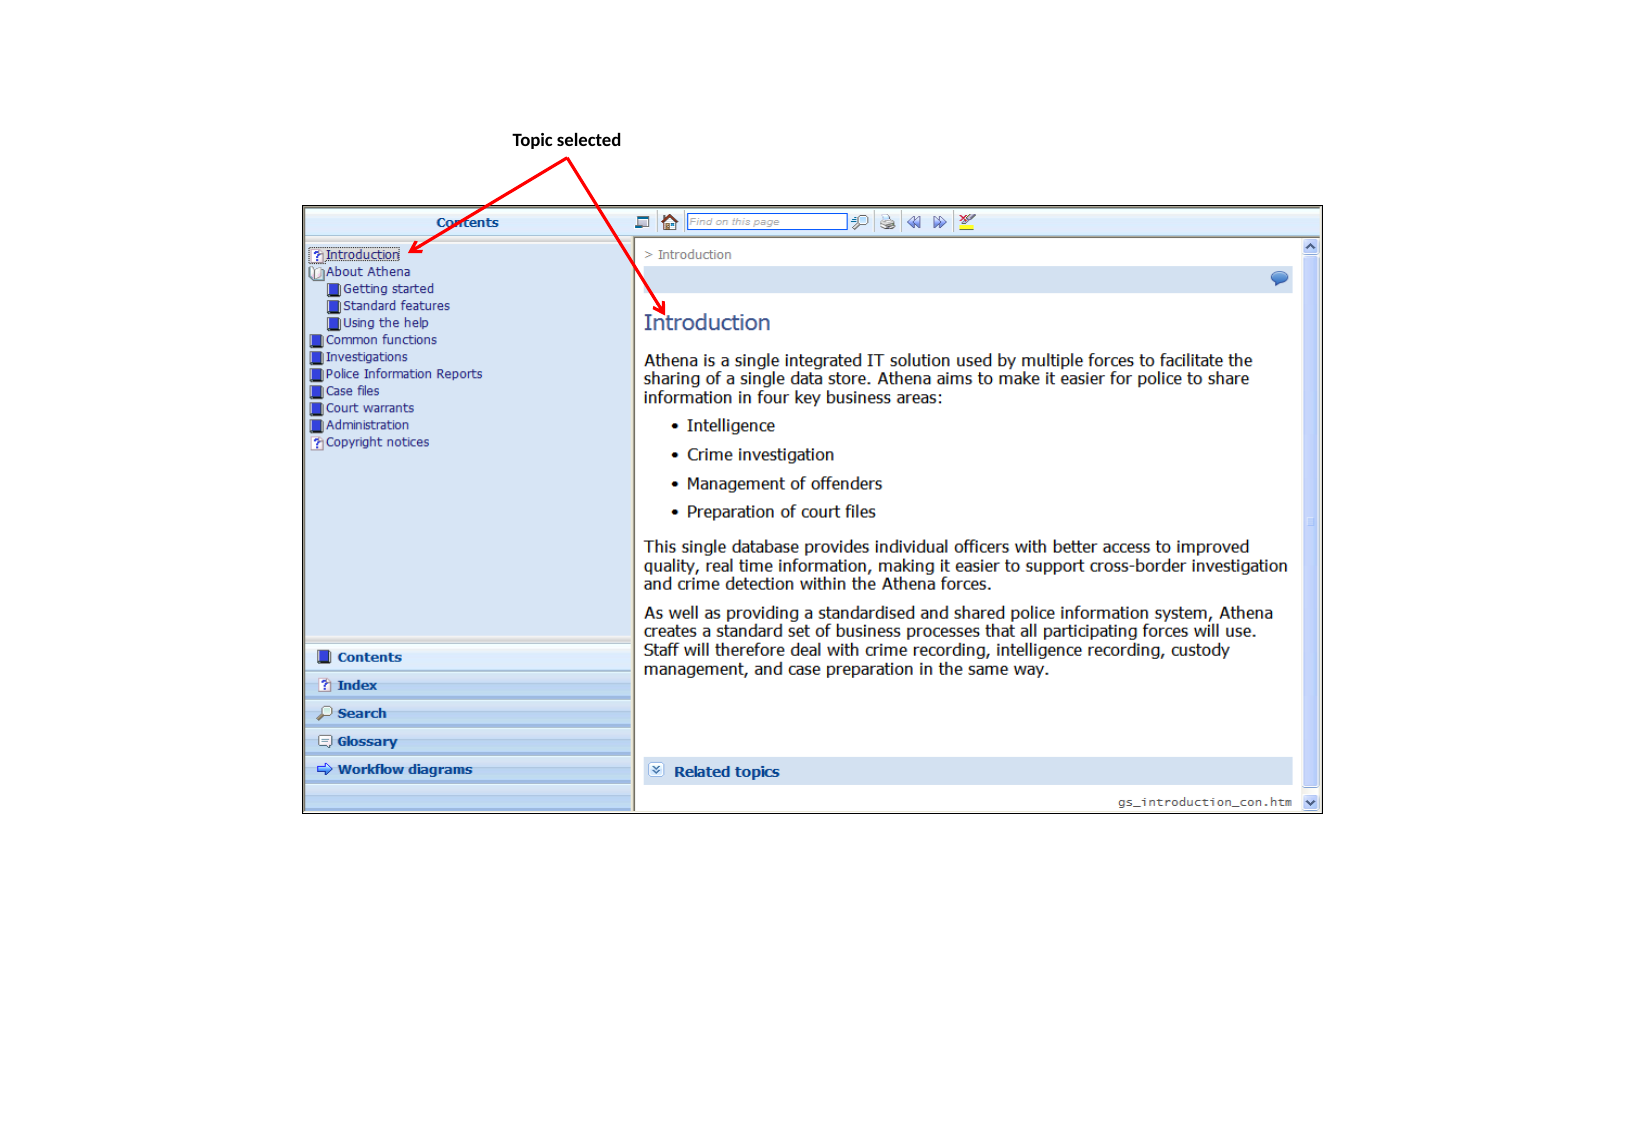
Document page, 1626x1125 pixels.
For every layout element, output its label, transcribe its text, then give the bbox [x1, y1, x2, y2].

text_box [566, 157, 666, 316]
picture [302, 205, 1323, 815]
text_box Topic selected [497, 120, 637, 156]
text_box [407, 157, 565, 254]
